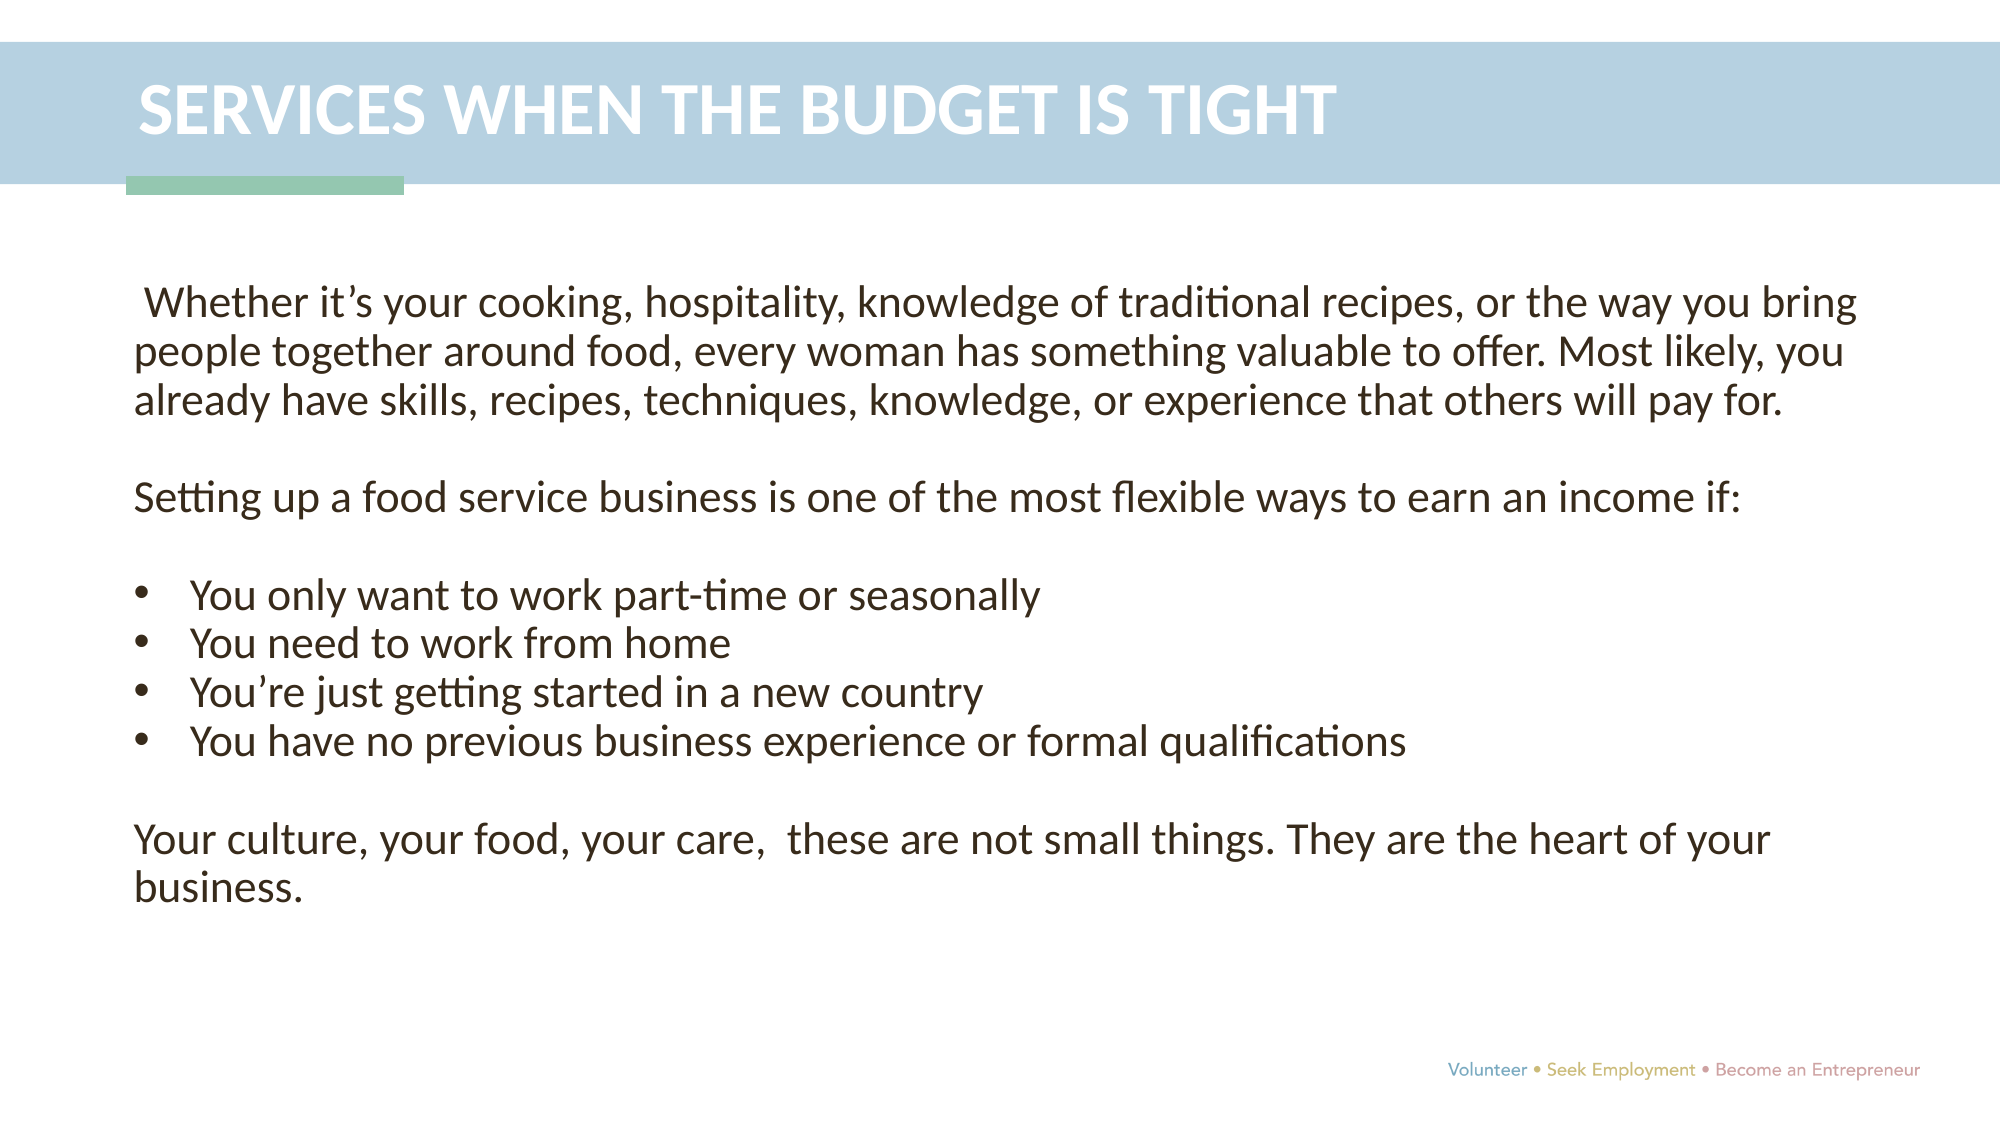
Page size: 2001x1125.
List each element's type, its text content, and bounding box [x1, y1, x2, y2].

list Whether it’s your cooking, hospitality, knowledge of traditional recipes, or the way you bring people together around food, every woman has something valuable to offer. Most likely, you already have skills, recipes, techniques, knowledge, or experience that others will pay for. Setting up a food service business is one of the most flexible ways to earn an income if: You only want to work part-time or seasonally You need to work from home You’re just getting started in a new country You have no previous business experience or formal qualifications Your culture, your food, your care, these are not small things. They are the heart of your business. [118, 270, 1883, 1037]
picture [1418, 1046, 1971, 1103]
list SERVICES WHEN THE BUDGET IS TIGHT [123, 51, 1913, 170]
